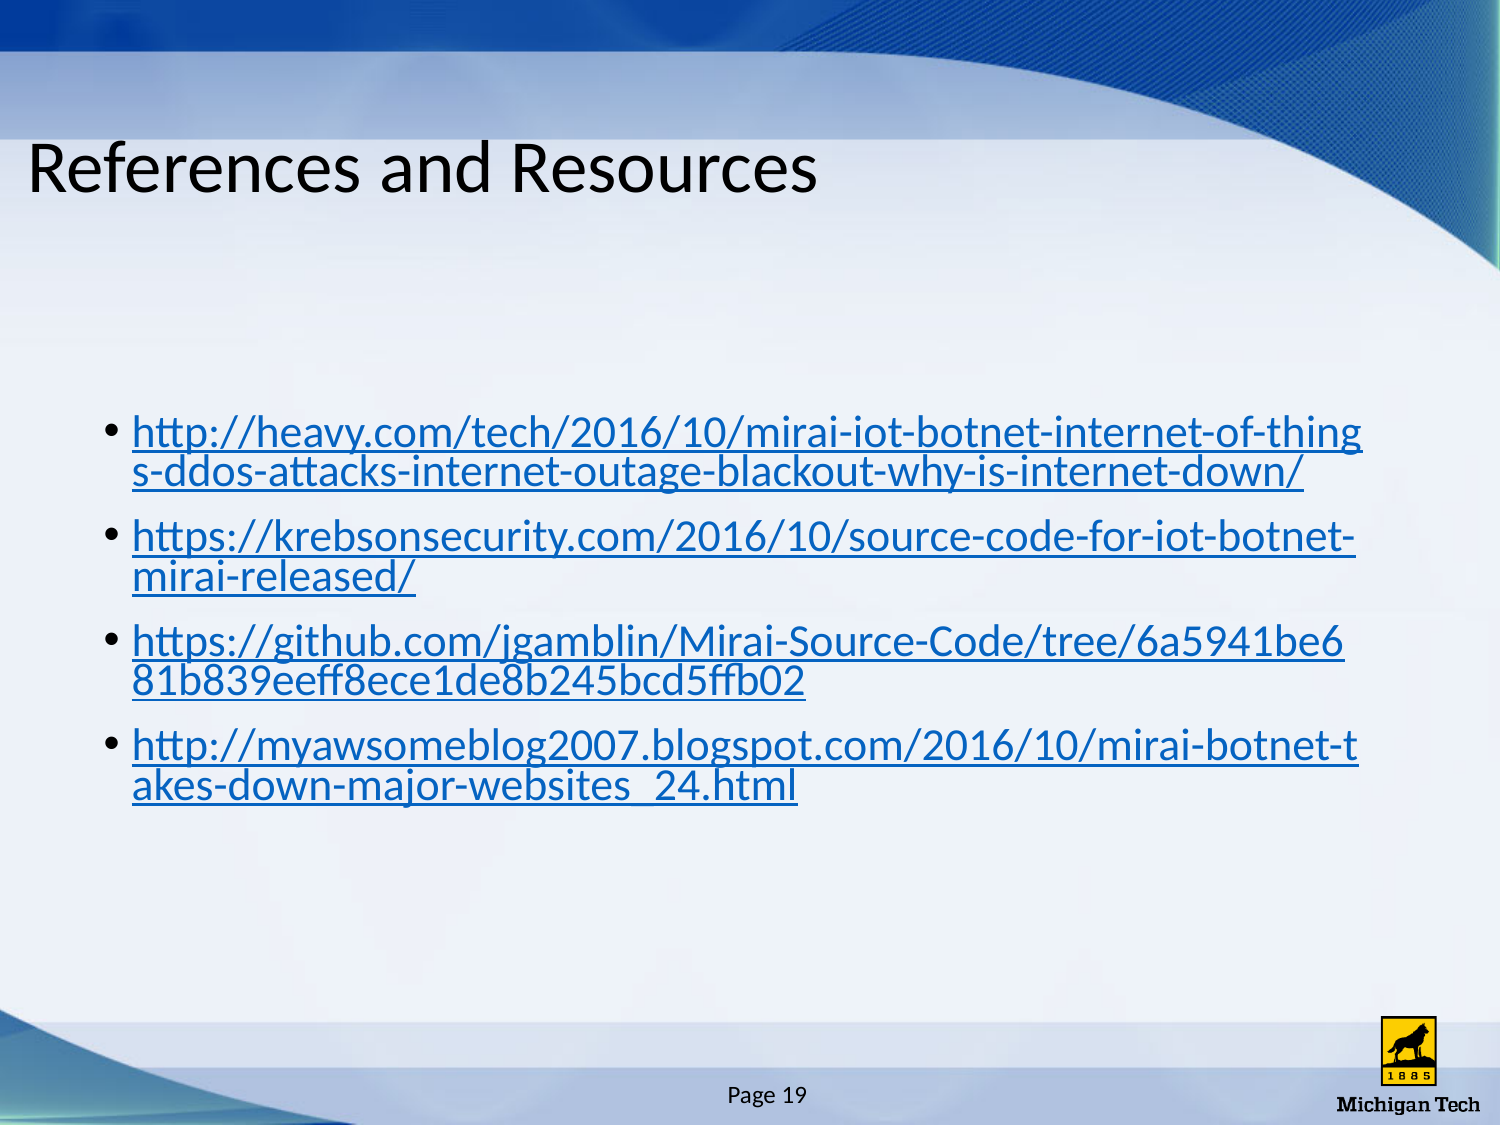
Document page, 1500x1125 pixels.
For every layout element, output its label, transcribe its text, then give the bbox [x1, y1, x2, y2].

picture [0, 0, 1500, 1125]
title References and Resources [12, 75, 1338, 263]
title http://heavy.com/tech/2016/10/mirai-iot-botnet-internet-of-things-ddos-attacks-internet-outage-blackout-why-is-internet-down/ https://krebsonsecurity.com/2016/10/source-code-for-iot-botnet-mirai-released/ https://github.com/jgamblin/Mirai-Source-Code/tree/6a5941be681b839eeff8ece1de8b245bcd5ffb02 http://myawsomeblog2007.blogspot.com/2016/10/mirai-botnet-takes-down-major-websites_24.html [88, 304, 1383, 805]
